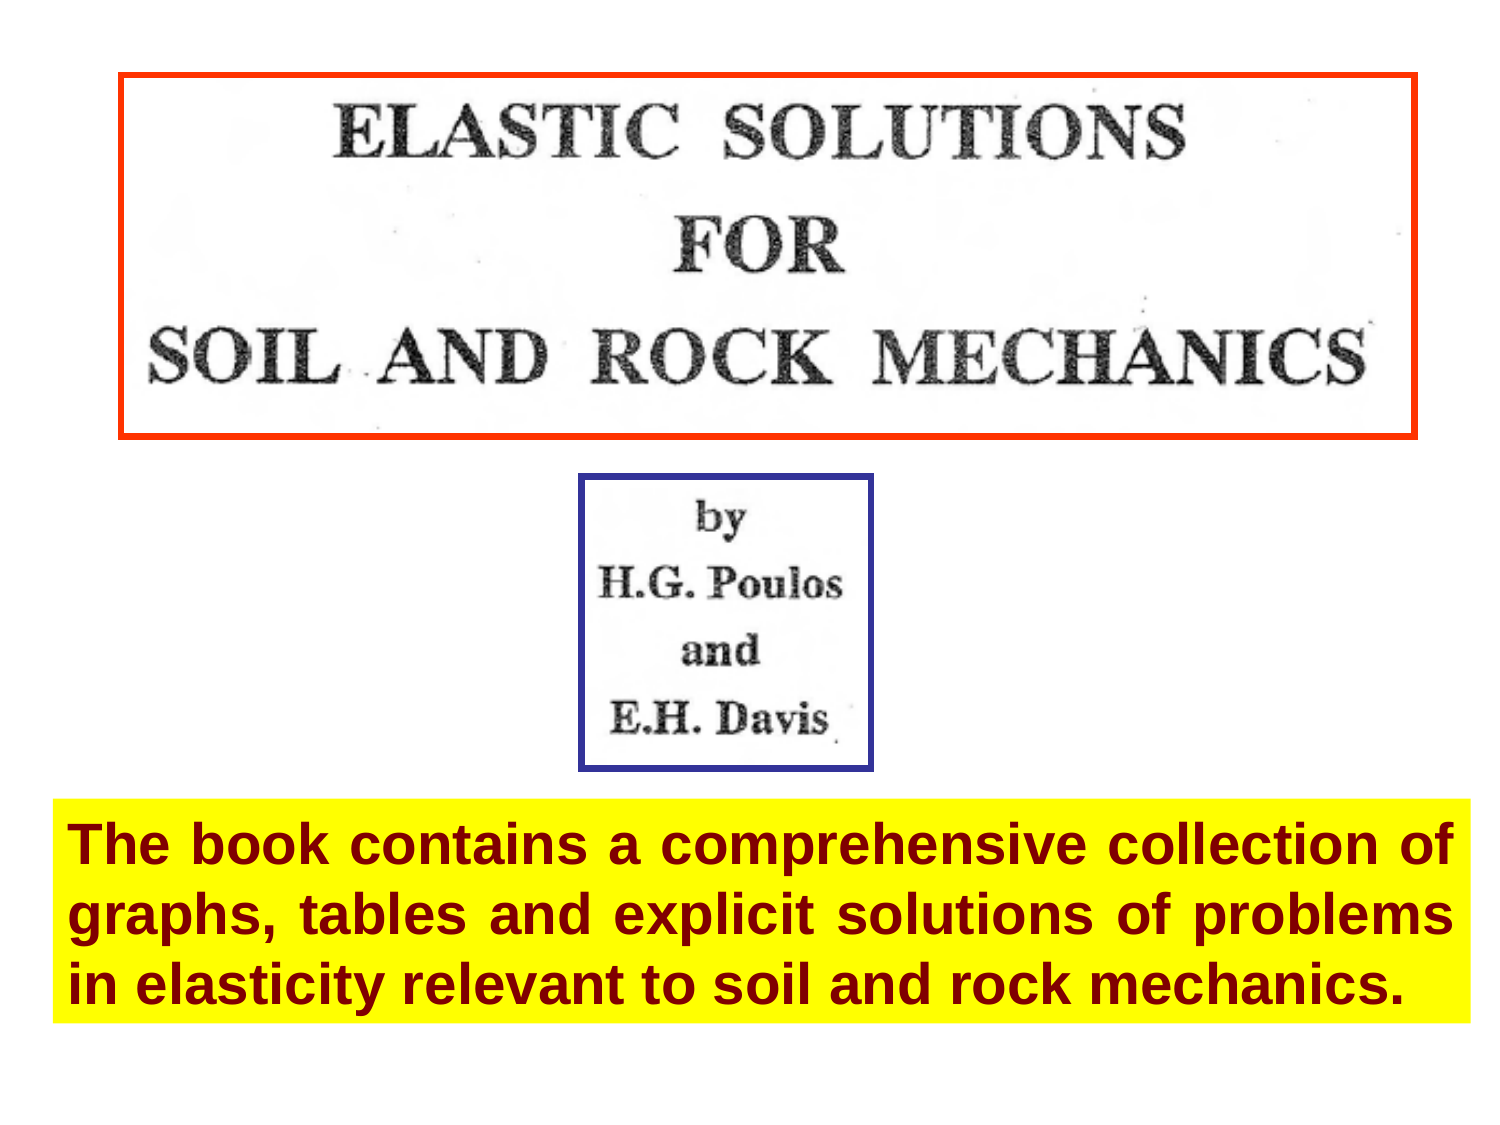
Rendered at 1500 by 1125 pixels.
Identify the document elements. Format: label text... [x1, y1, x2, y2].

picture [584, 479, 869, 766]
text_box The book contains a comprehensive collection of graphs, tables and explicit solutions of problems in elasticity relevant to soil and rock mechanics. [52, 798, 1471, 1024]
picture [123, 77, 1412, 434]
